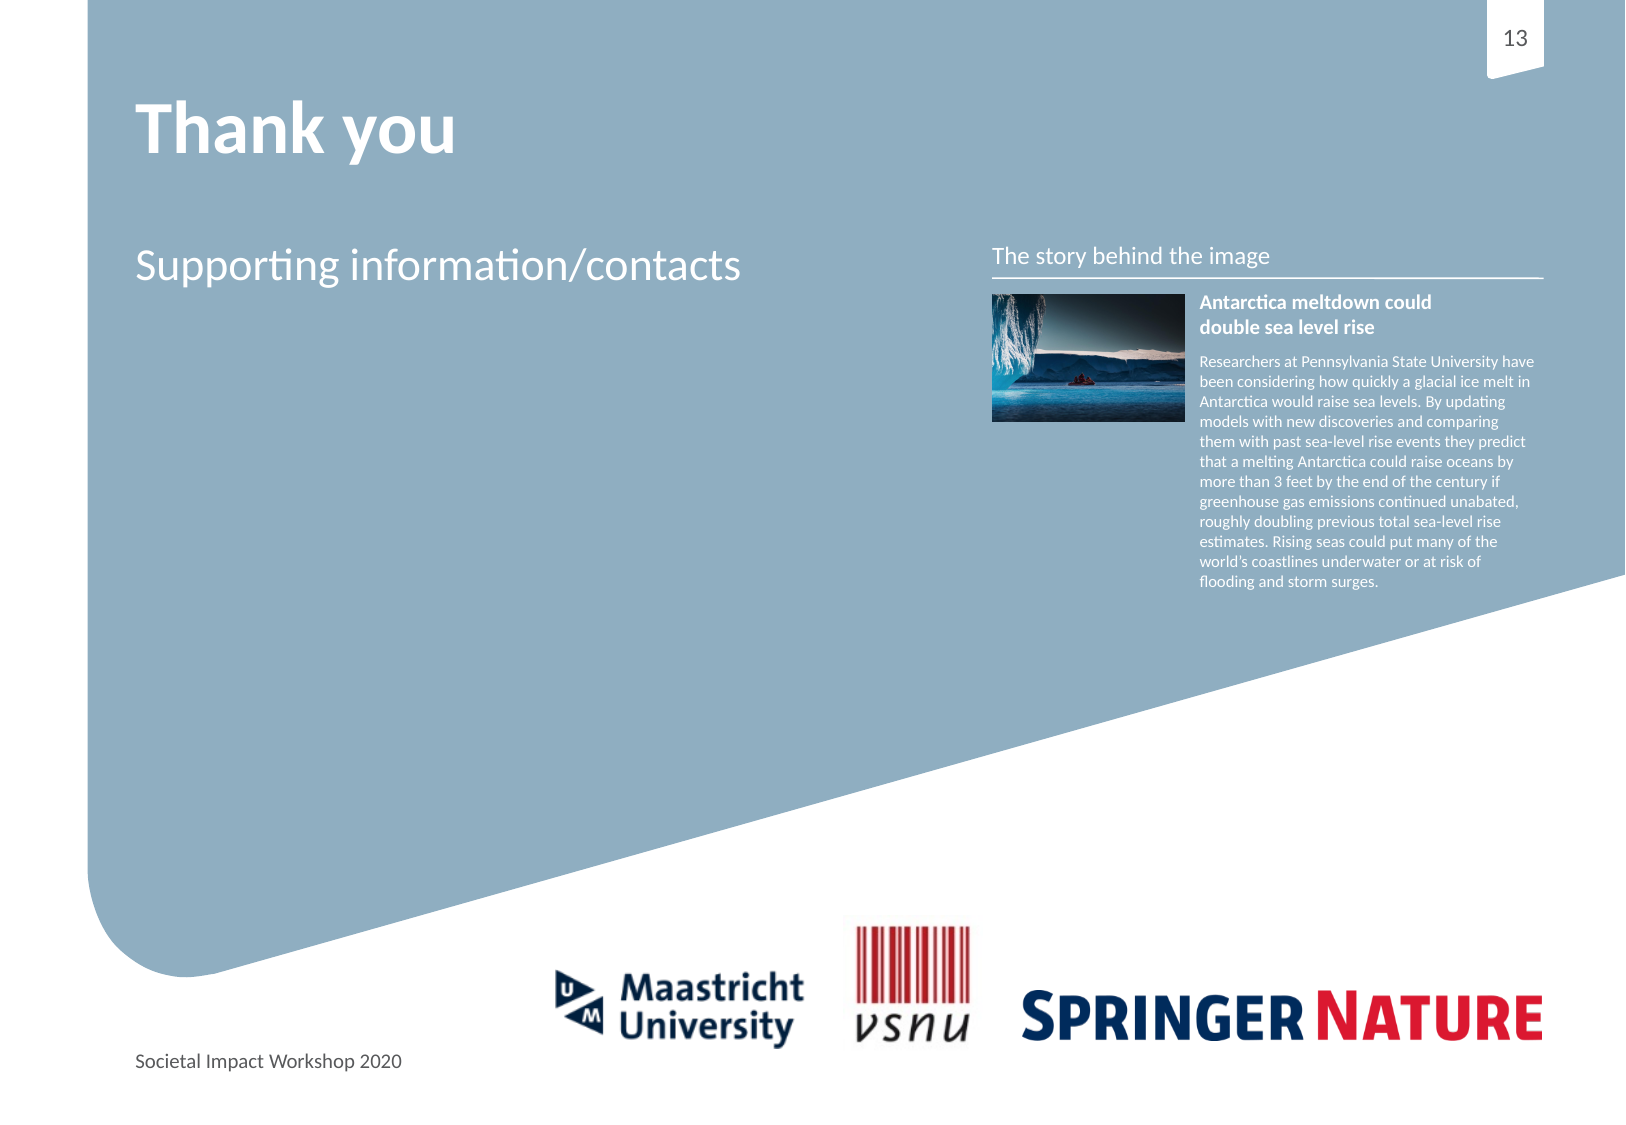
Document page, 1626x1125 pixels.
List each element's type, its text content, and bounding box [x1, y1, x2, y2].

picture [843, 914, 983, 1055]
picture [554, 969, 805, 1049]
text_box Supporting information/contacts [135, 231, 875, 290]
picture [1022, 990, 1542, 1041]
picture [992, 294, 1185, 422]
text_box Thank you [135, 92, 1487, 154]
